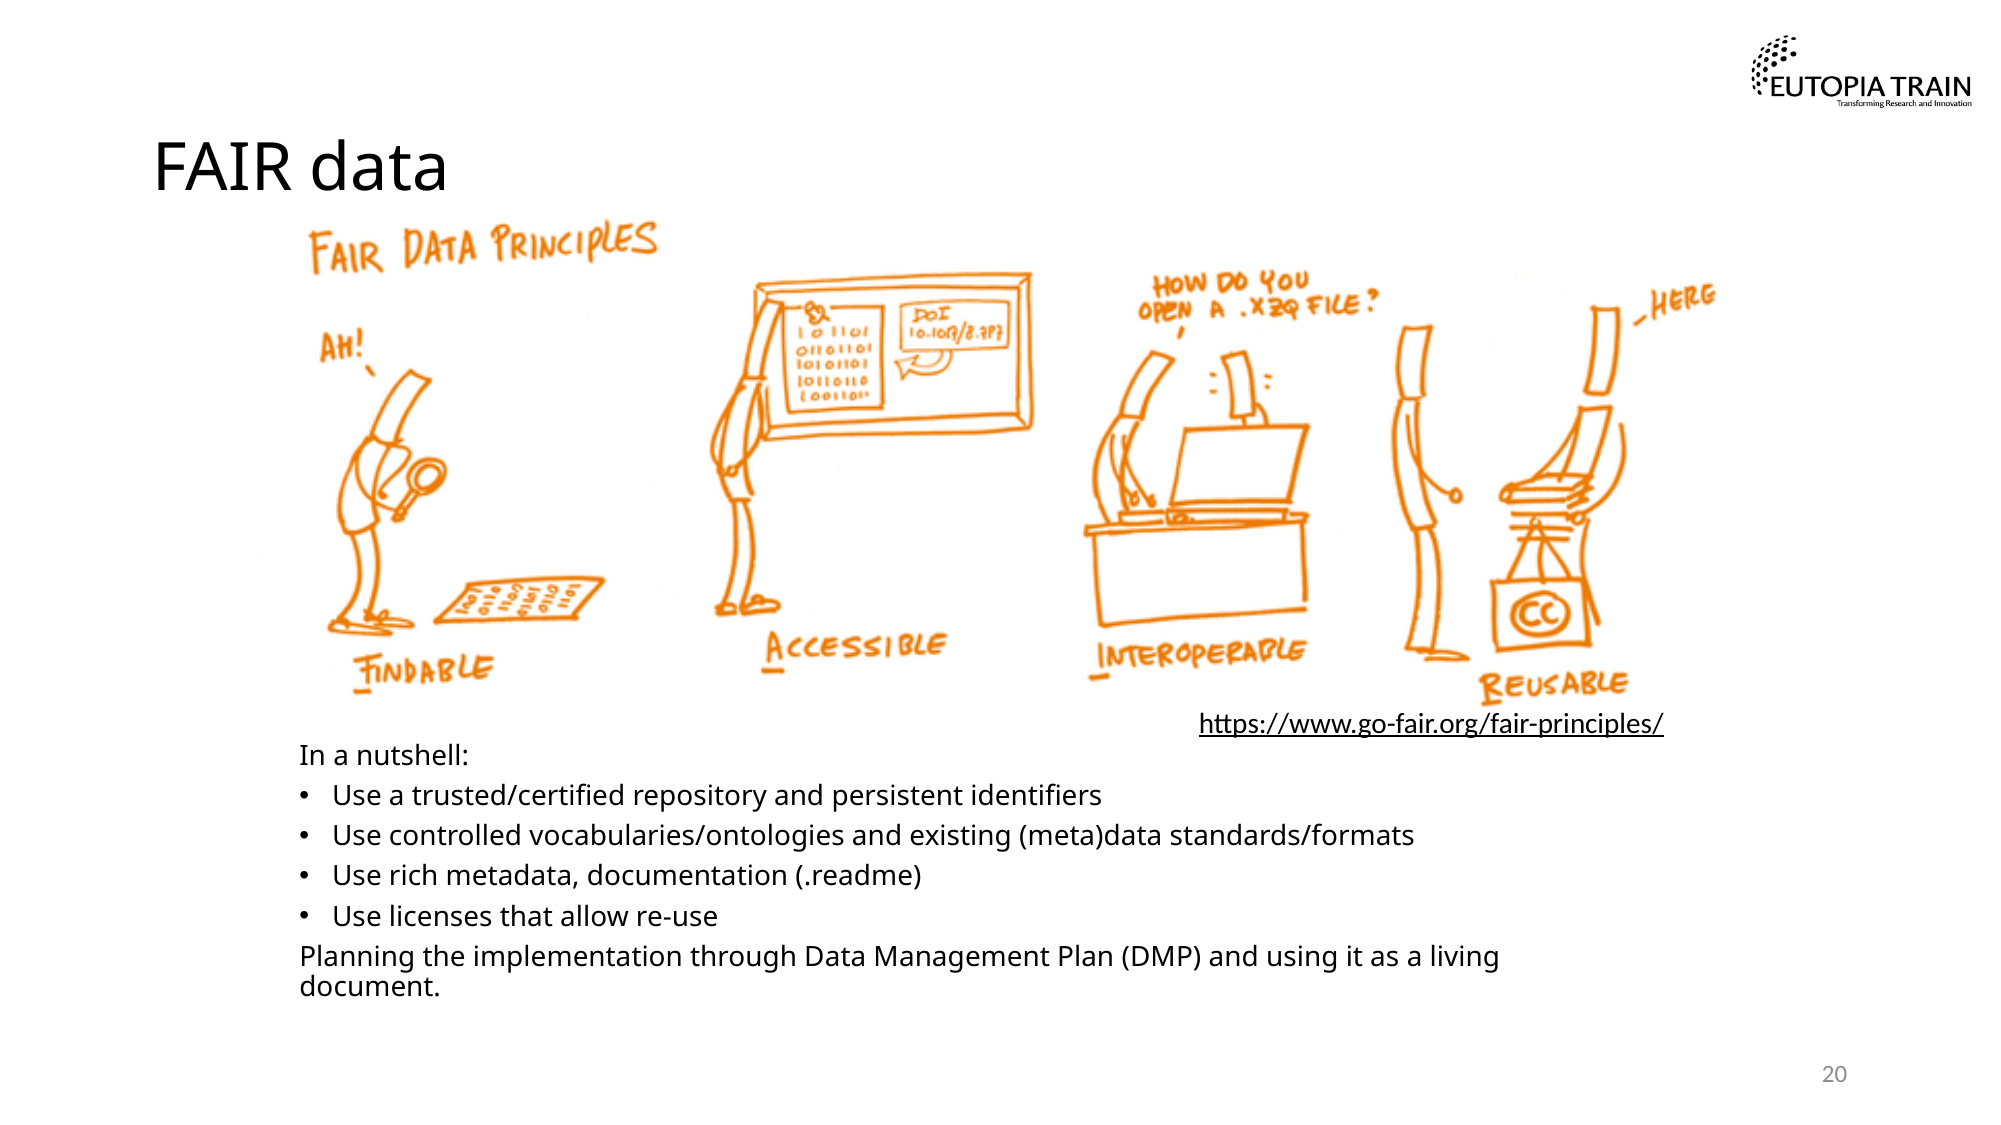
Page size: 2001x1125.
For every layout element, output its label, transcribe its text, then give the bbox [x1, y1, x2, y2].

picture [1749, 31, 1976, 111]
picture [238, 161, 1728, 748]
list In a nutshell: Use a trusted/certified repository and persistent identifiers Use controlled vocabularies/ontologies and existing (meta)data standards/formats Use rich metadata, documentation (.readme) Use licenses that allow re-use Planning the implementation through Data Management Plan (DMP) and using it as a living document. [284, 748, 1618, 1014]
title FAIR data [137, 59, 1382, 278]
slide_number 20 [1412, 1042, 1863, 1103]
